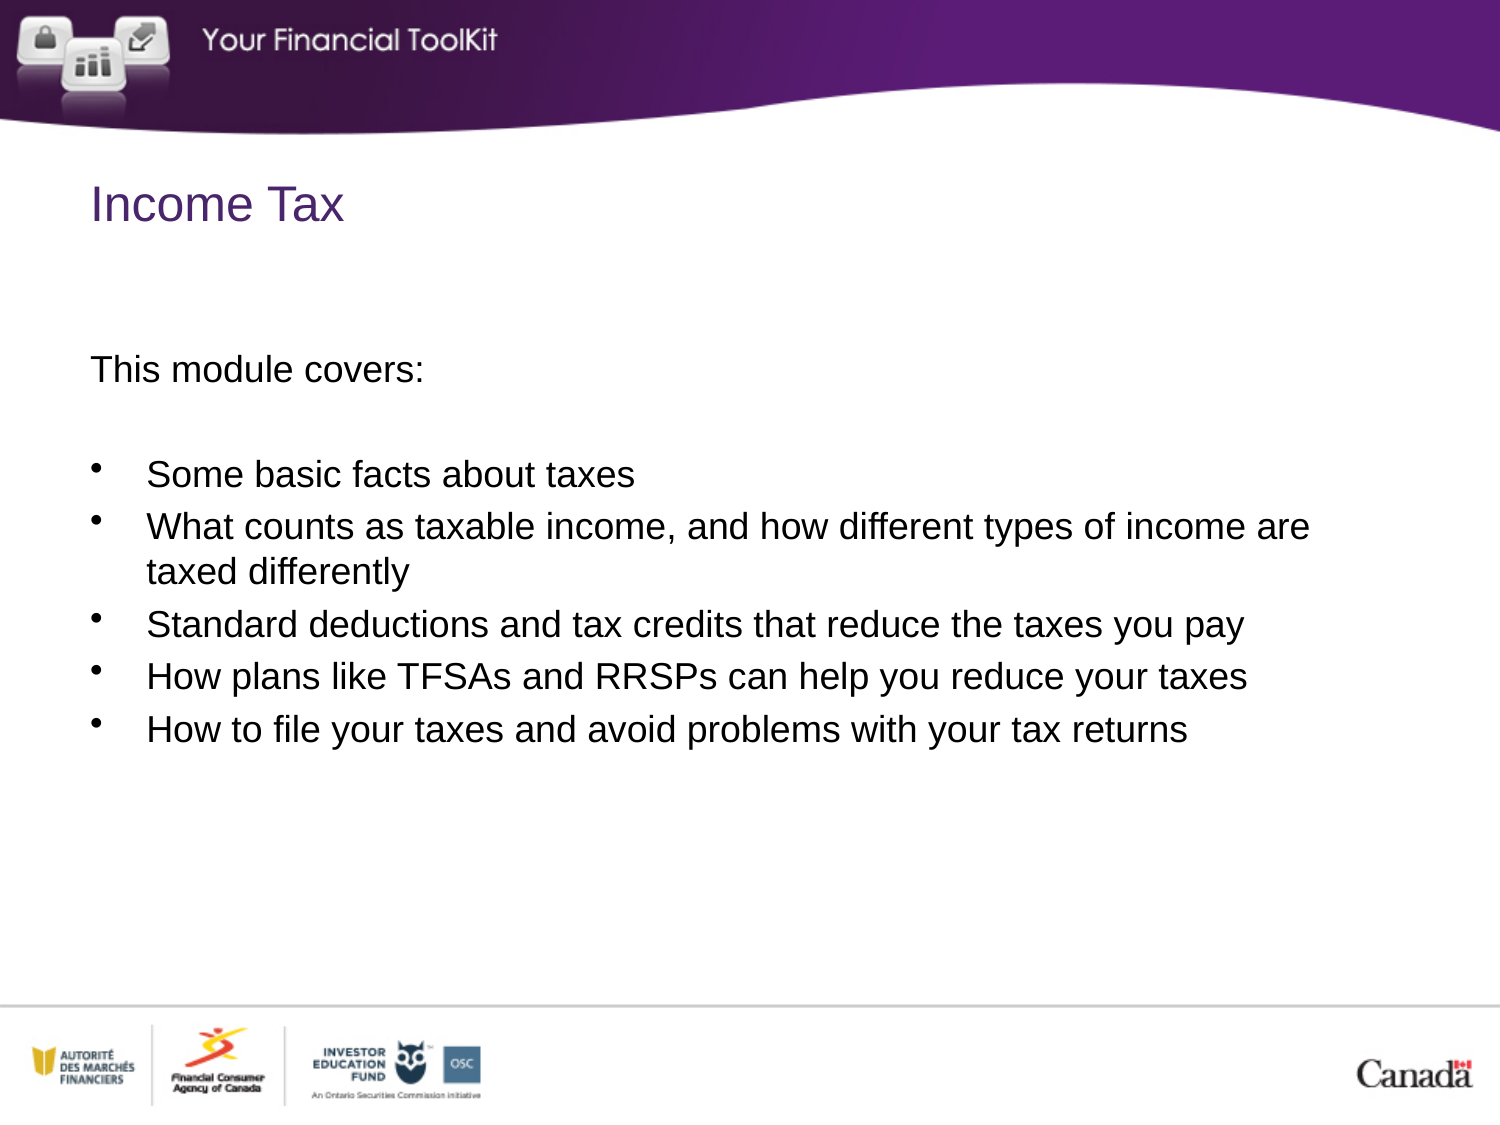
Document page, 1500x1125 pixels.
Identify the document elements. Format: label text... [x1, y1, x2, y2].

picture [0, 0, 1500, 1125]
list This module covers: Some basic facts about taxes What counts as taxable income, and how different types of income are taxed differently Standard deductions and tax credits that reduce the taxes you pay How plans like TFSAs and RRSPs can help you reduce your taxes How to file your taxes and avoid problems with your tax returns [75, 337, 1425, 987]
title Income Tax [75, 164, 1211, 306]
